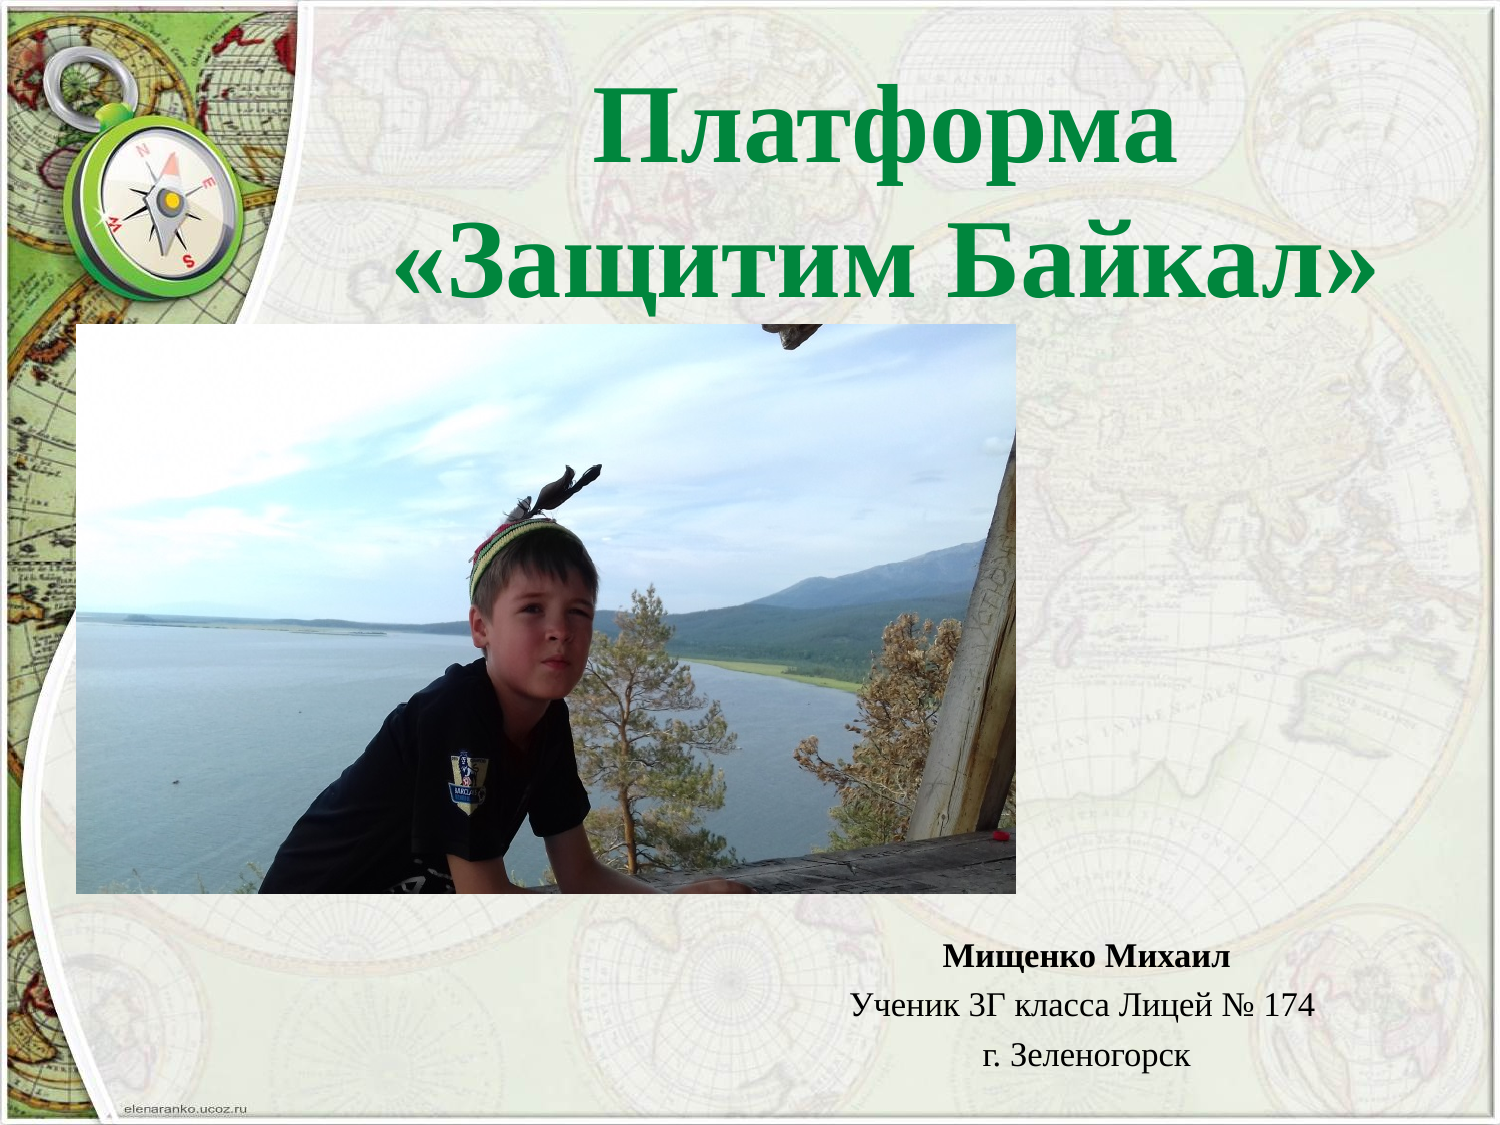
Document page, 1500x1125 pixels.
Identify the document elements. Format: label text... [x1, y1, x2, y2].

picture [0, 0, 1500, 1125]
title Платформа «Защитим Байкал» [348, 30, 1424, 339]
subtitle Мищенко Михаил Ученик 3Г класса Лицей № 174 г. Зеленогорск [702, 916, 1471, 1083]
